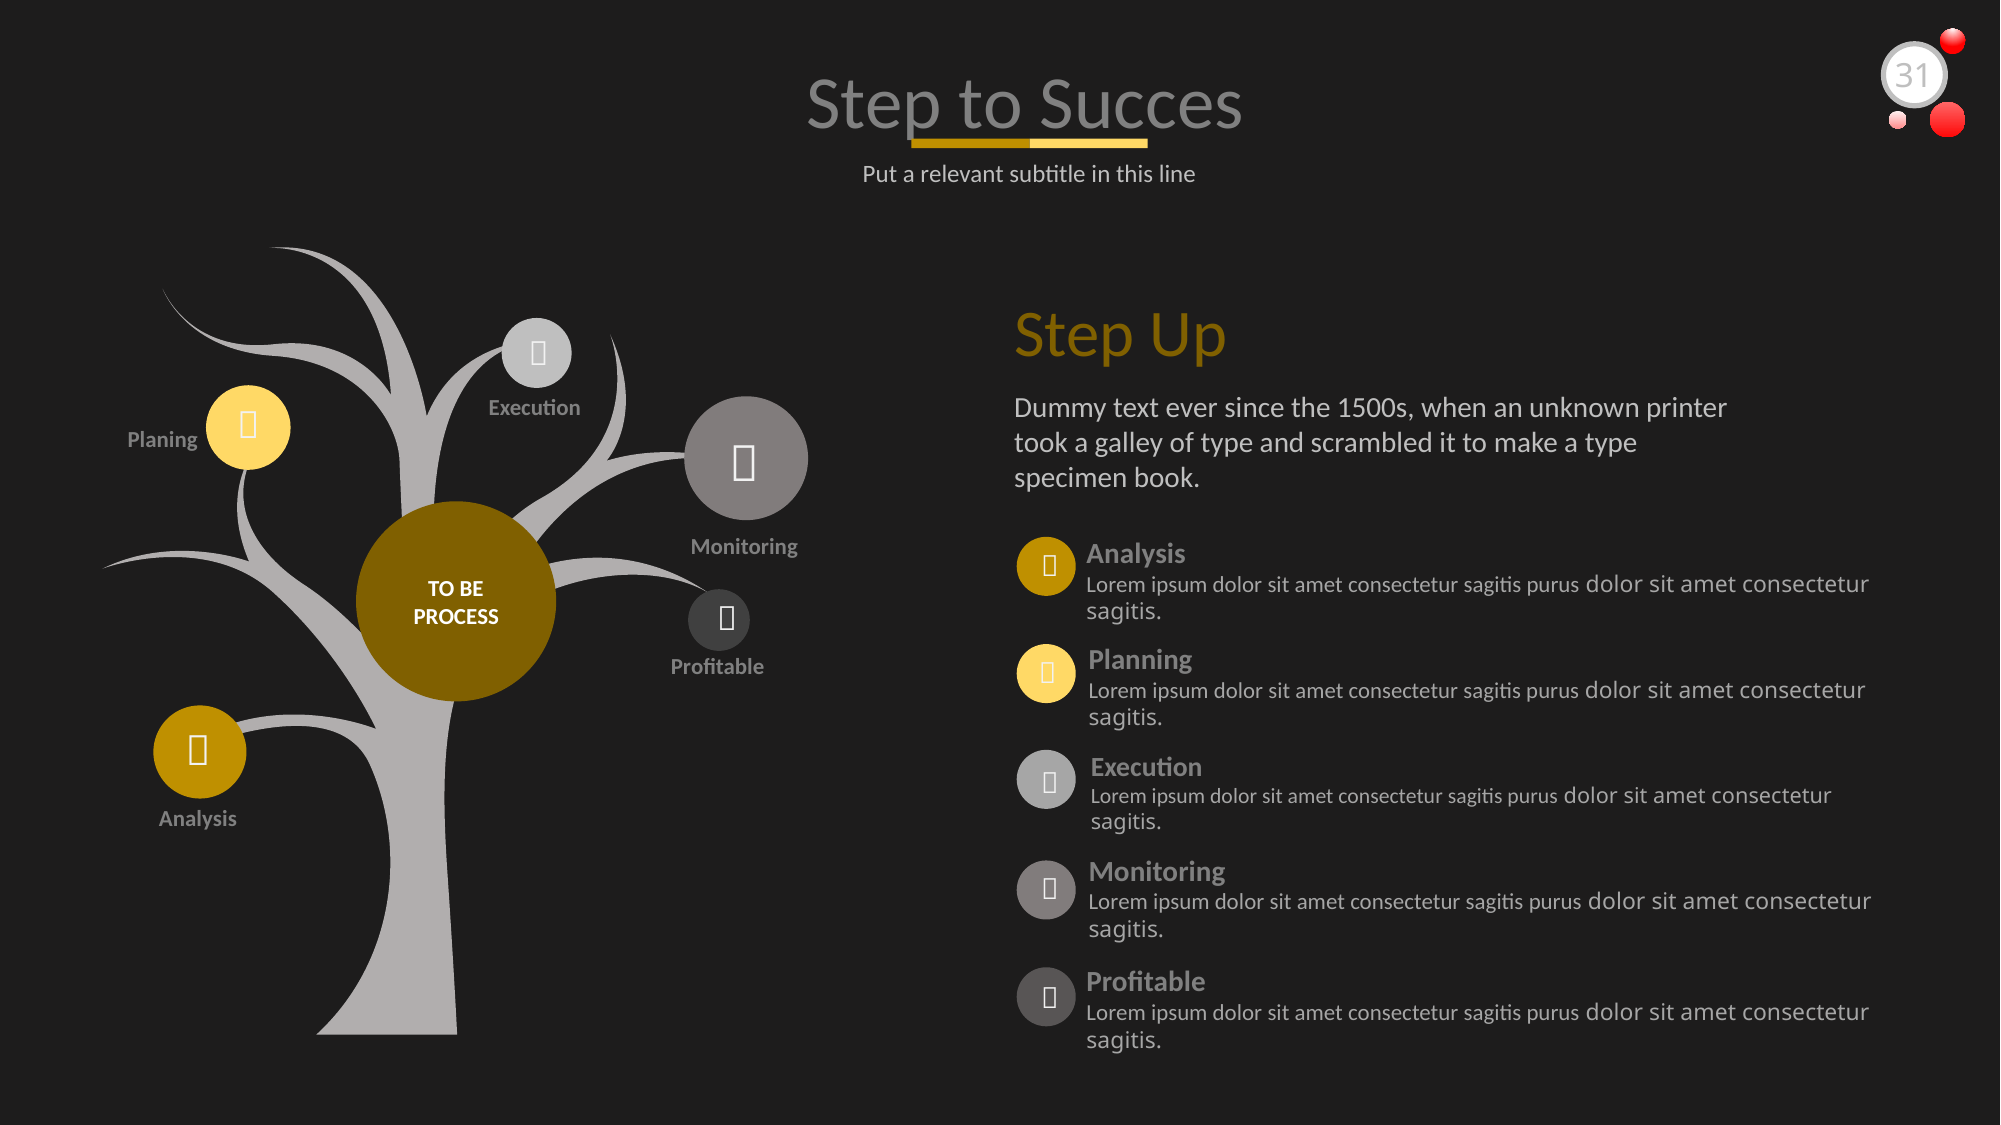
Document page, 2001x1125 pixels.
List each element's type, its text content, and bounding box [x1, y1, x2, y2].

text_box [162, 288, 385, 385]
text_box Step Up Dummy text ever since the 1500s, when an unknown printer took a galley of type and scrambled it to make a type specimen book. [999, 282, 1744, 529]
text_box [688, 589, 750, 651]
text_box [205, 385, 291, 470]
text_box [316, 850, 458, 1035]
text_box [1876, 28, 1966, 138]
text_box [610, 334, 626, 385]
text_box [269, 247, 420, 385]
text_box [1071, 525, 1894, 1067]
text_box Step to Succes [597, 1, 1454, 152]
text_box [911, 138, 1148, 149]
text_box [153, 705, 247, 799]
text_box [1016, 536, 1071, 1027]
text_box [684, 396, 809, 521]
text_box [501, 317, 572, 388]
text_box Put a relevant subtitle in this line [792, 142, 1267, 202]
text_box [445, 346, 501, 385]
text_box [47, 385, 850, 850]
